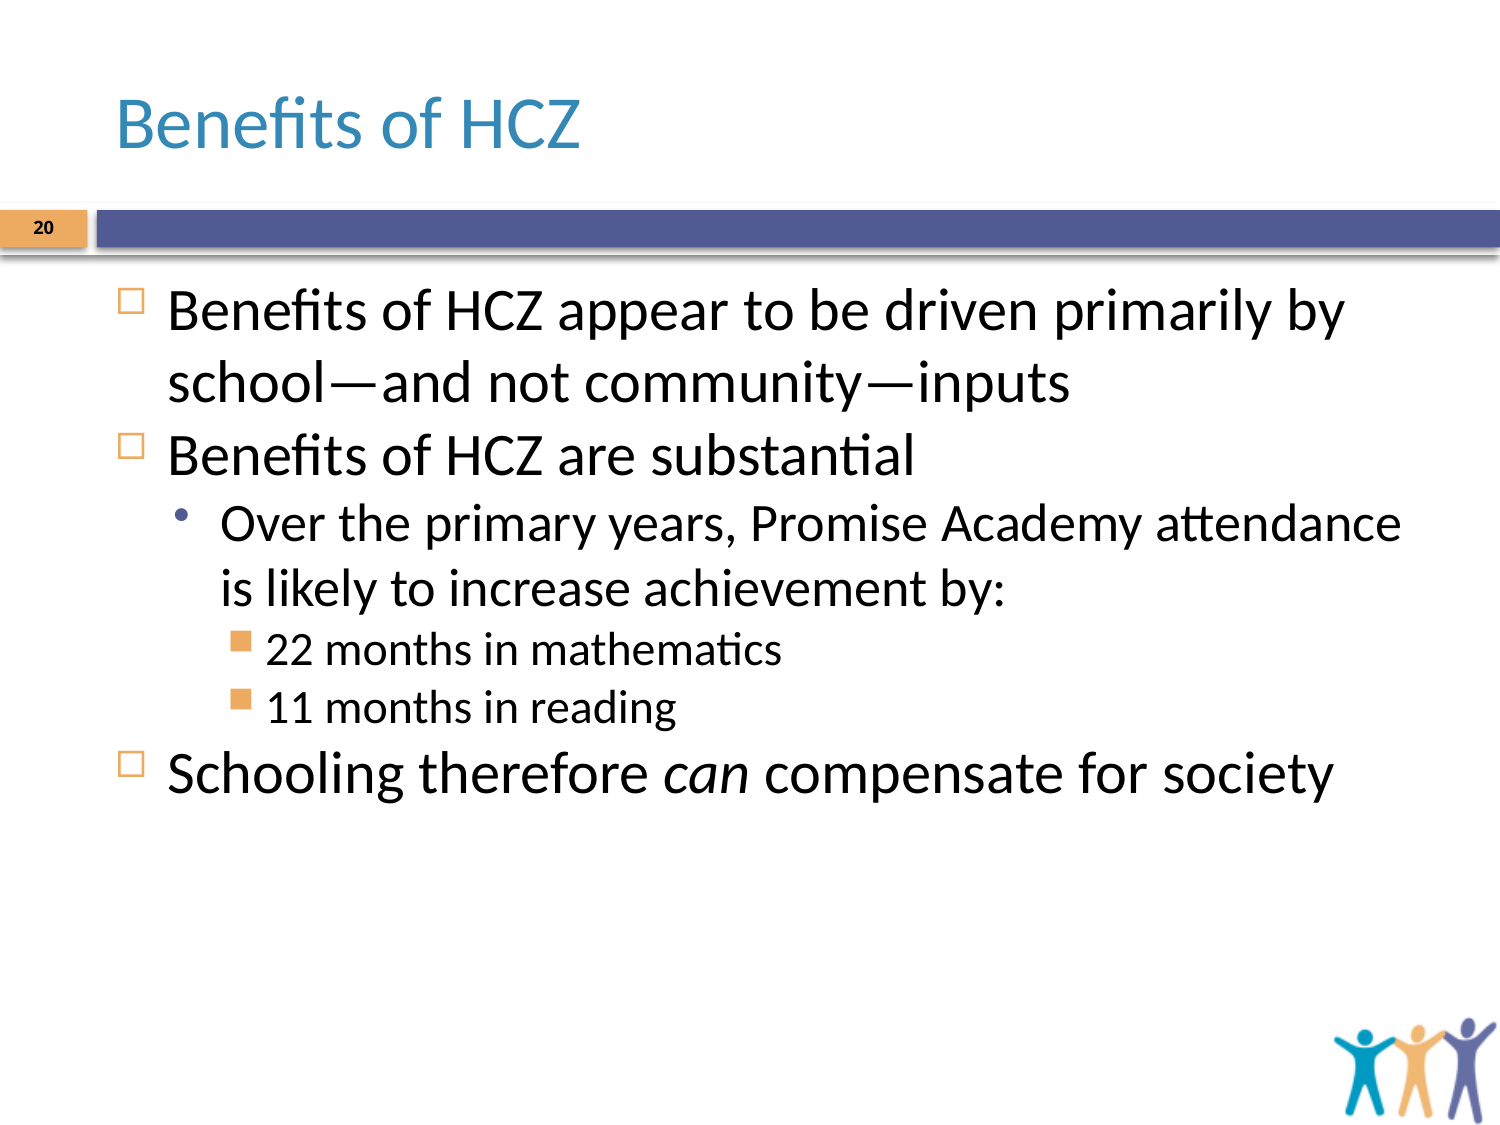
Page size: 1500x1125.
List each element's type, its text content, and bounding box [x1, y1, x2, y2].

title Benefits of HCZ [100, 37, 1438, 200]
slide_number 20 [0, 208, 88, 249]
list Benefits of HCZ appear to be driven primarily by school—and not community—inputs Benefits of HCZ are substantial Over the primary years, Promise Academy attendance is likely to increase achievement by: 22 months in mathematics 11 months in reading Schooling therefore can compensate for society [100, 262, 1438, 1000]
